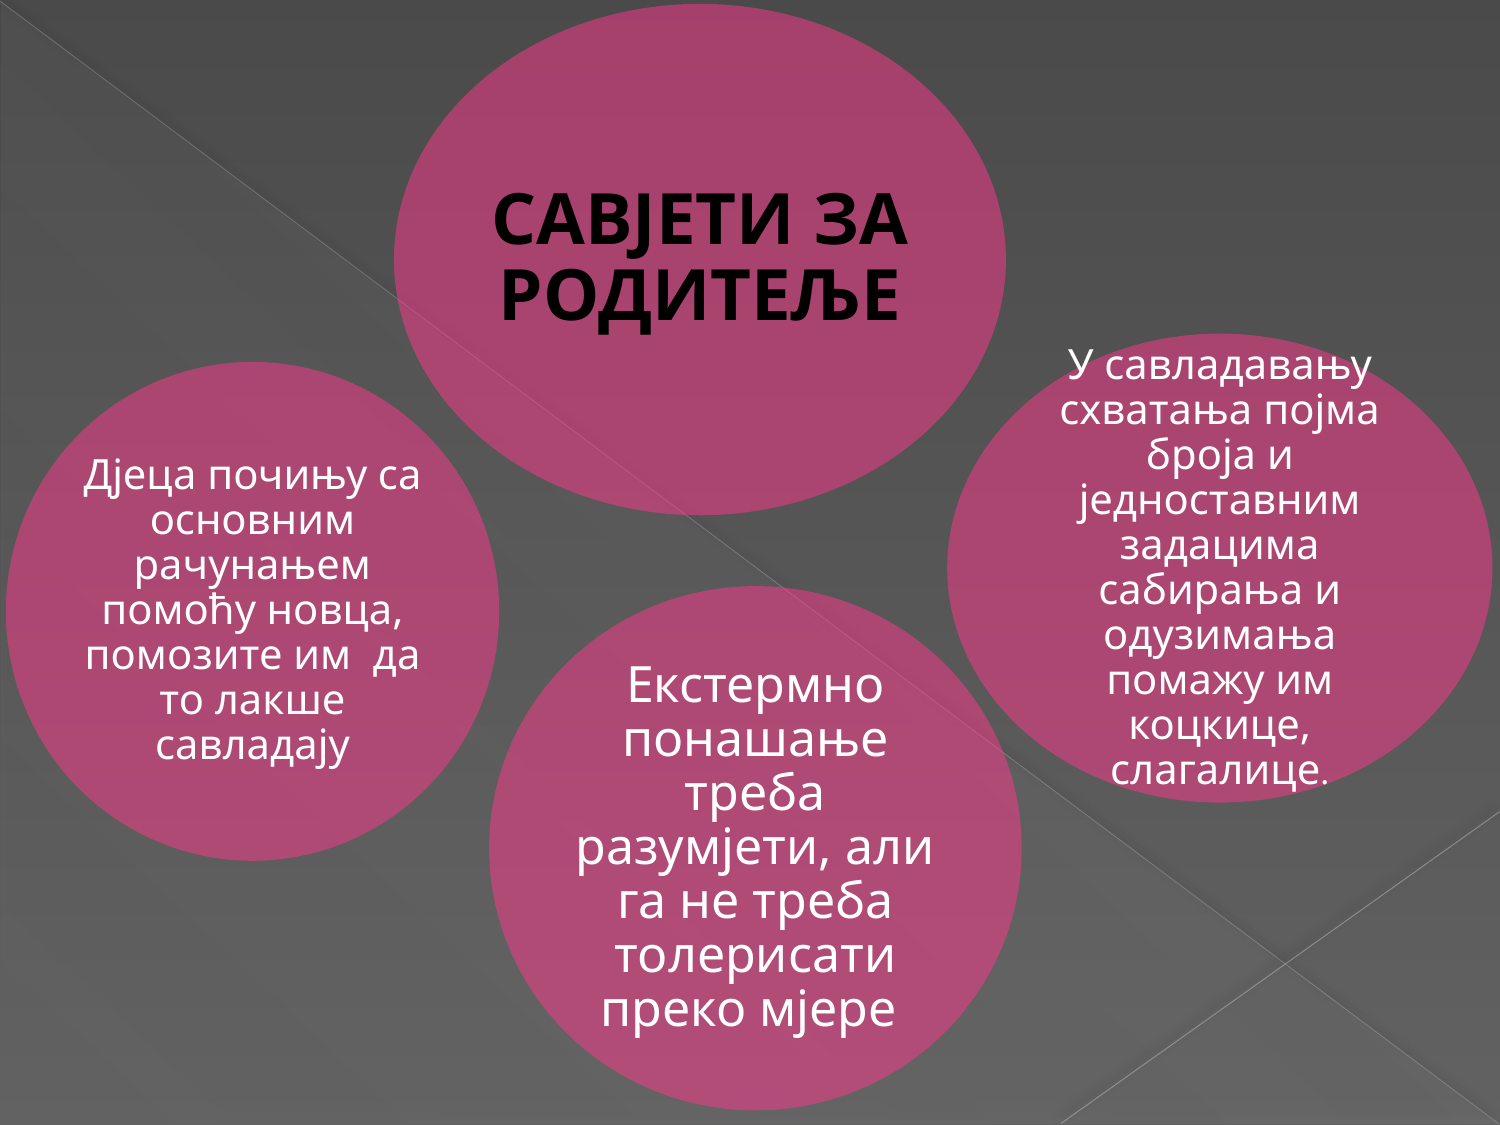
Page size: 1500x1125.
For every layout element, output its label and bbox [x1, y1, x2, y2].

list [0, 0, 1500, 1109]
